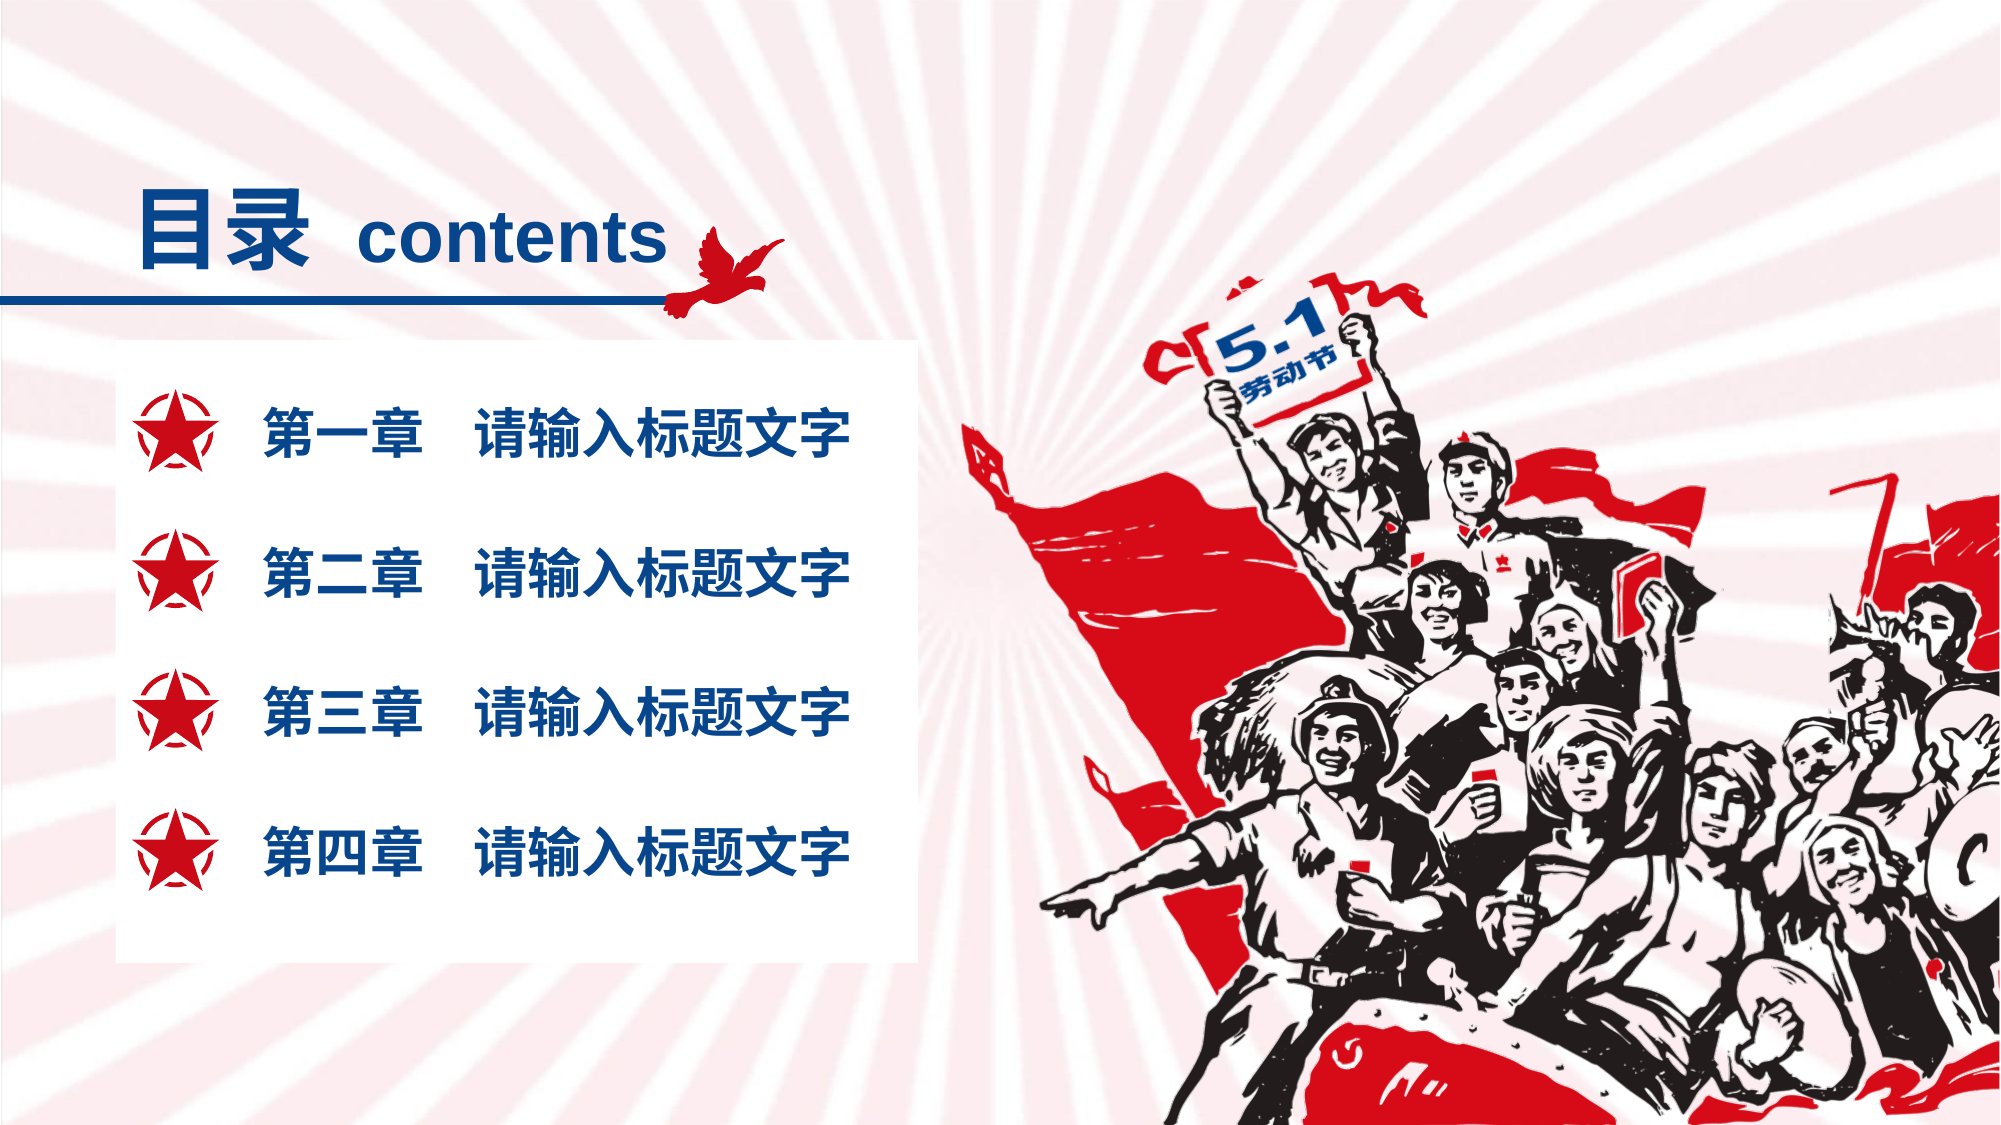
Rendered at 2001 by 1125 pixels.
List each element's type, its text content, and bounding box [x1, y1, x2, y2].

text_box 目录 contents [115, 163, 830, 289]
text_box [131, 807, 220, 892]
text_box [663, 226, 785, 319]
text_box 第三章 请输入标题文字 [246, 671, 868, 751]
text_box [131, 389, 220, 473]
text_box [0, 296, 666, 305]
text_box 第一章 请输入标题文字 [246, 392, 868, 472]
text_box [131, 528, 220, 612]
text_box [131, 668, 220, 752]
text_box [115, 339, 868, 964]
picture [3, 1, 2000, 1125]
text_box 第二章 请输入标题文字 [246, 531, 868, 612]
text_box 第四章 请输入标题文字 [246, 810, 868, 891]
